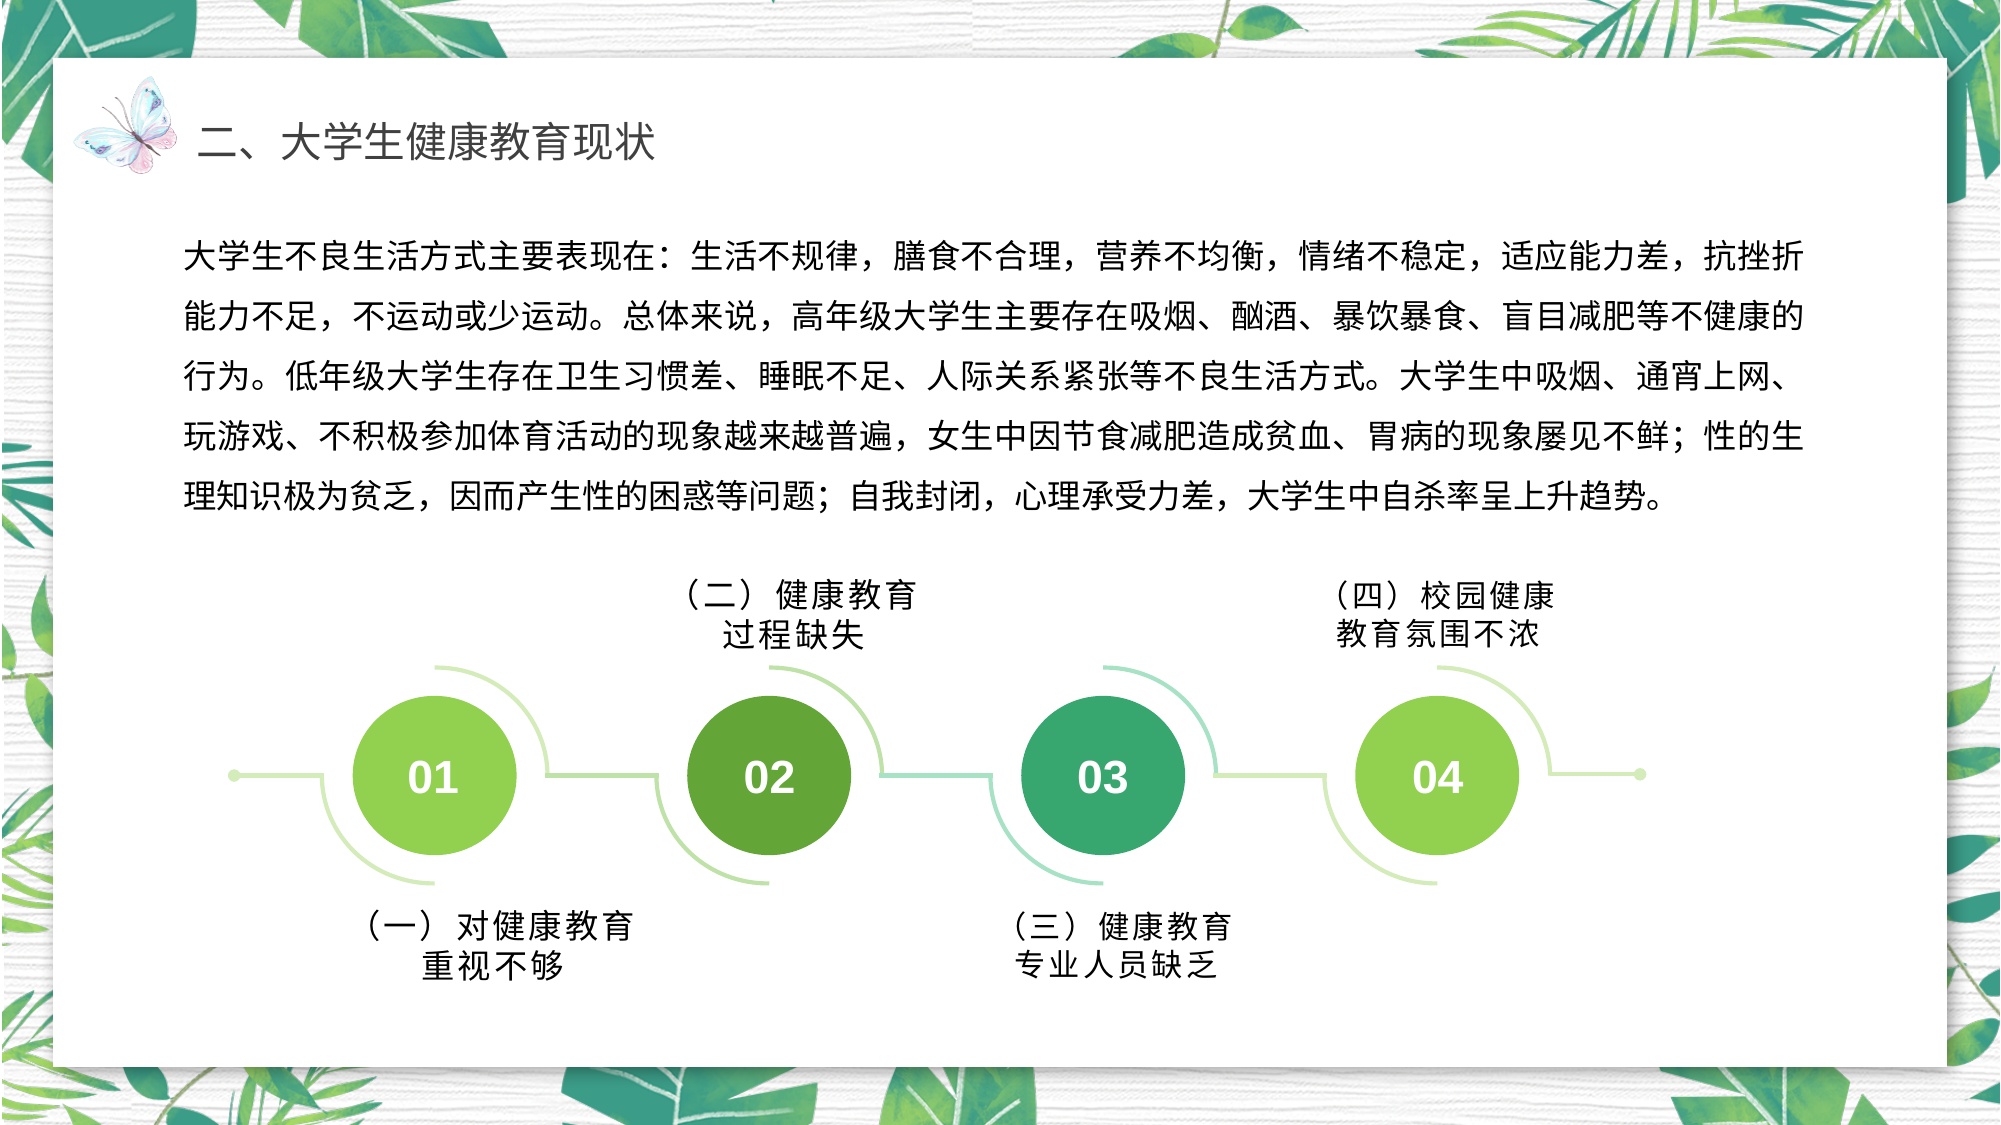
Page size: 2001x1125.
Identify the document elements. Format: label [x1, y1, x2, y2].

picture [73, 76, 177, 174]
text_box [2, 0, 2000, 1125]
